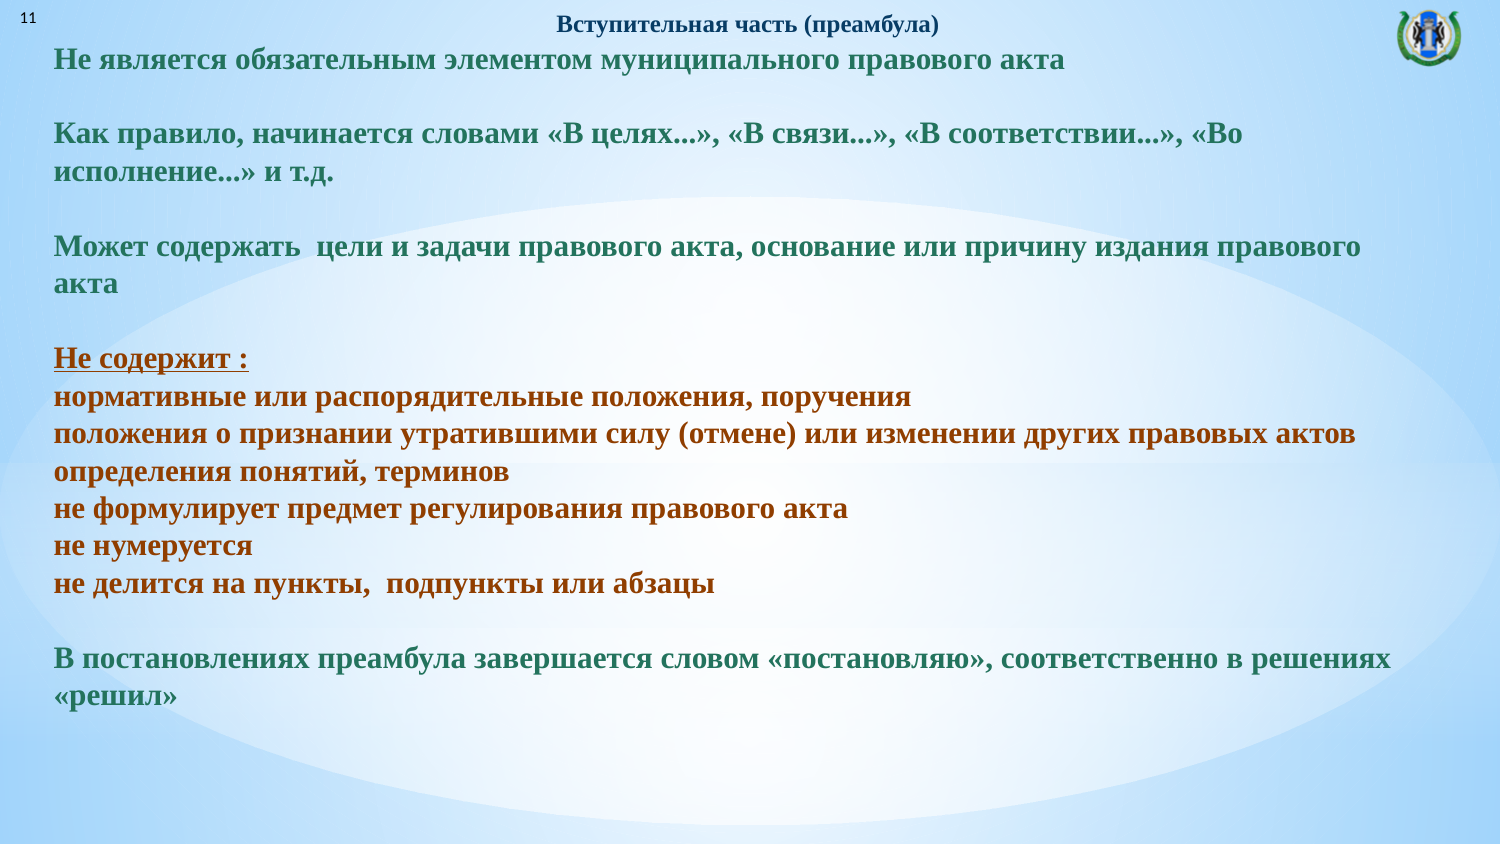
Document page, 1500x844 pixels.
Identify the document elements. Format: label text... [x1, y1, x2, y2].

text_box Вступительная часть (преамбула) [124, 0, 1366, 30]
picture [1396, 8, 1462, 67]
text_box Не является обязательным элементом муниципального правового акта Как правило, начинается словами «В целях...», «В связи...», «В соответствии...», «Во исполнение...» и т.д. Может содержать цели и задачи правового акта, основание или причину издания правового акта Не содержит : нормативные или распорядительные положения, поручения положения о признании утратившими силу (отмене) или изменении других правовых актов определения понятий, терминов не формулирует предмет регулирования правового акта не нумеруется не делится на пункты, подпункты или абзацы В постановлениях преамбула завершается словом «постановляю», соответственно в решениях «решил» [38, 30, 1426, 760]
slide_number 11 [3, 4, 54, 50]
